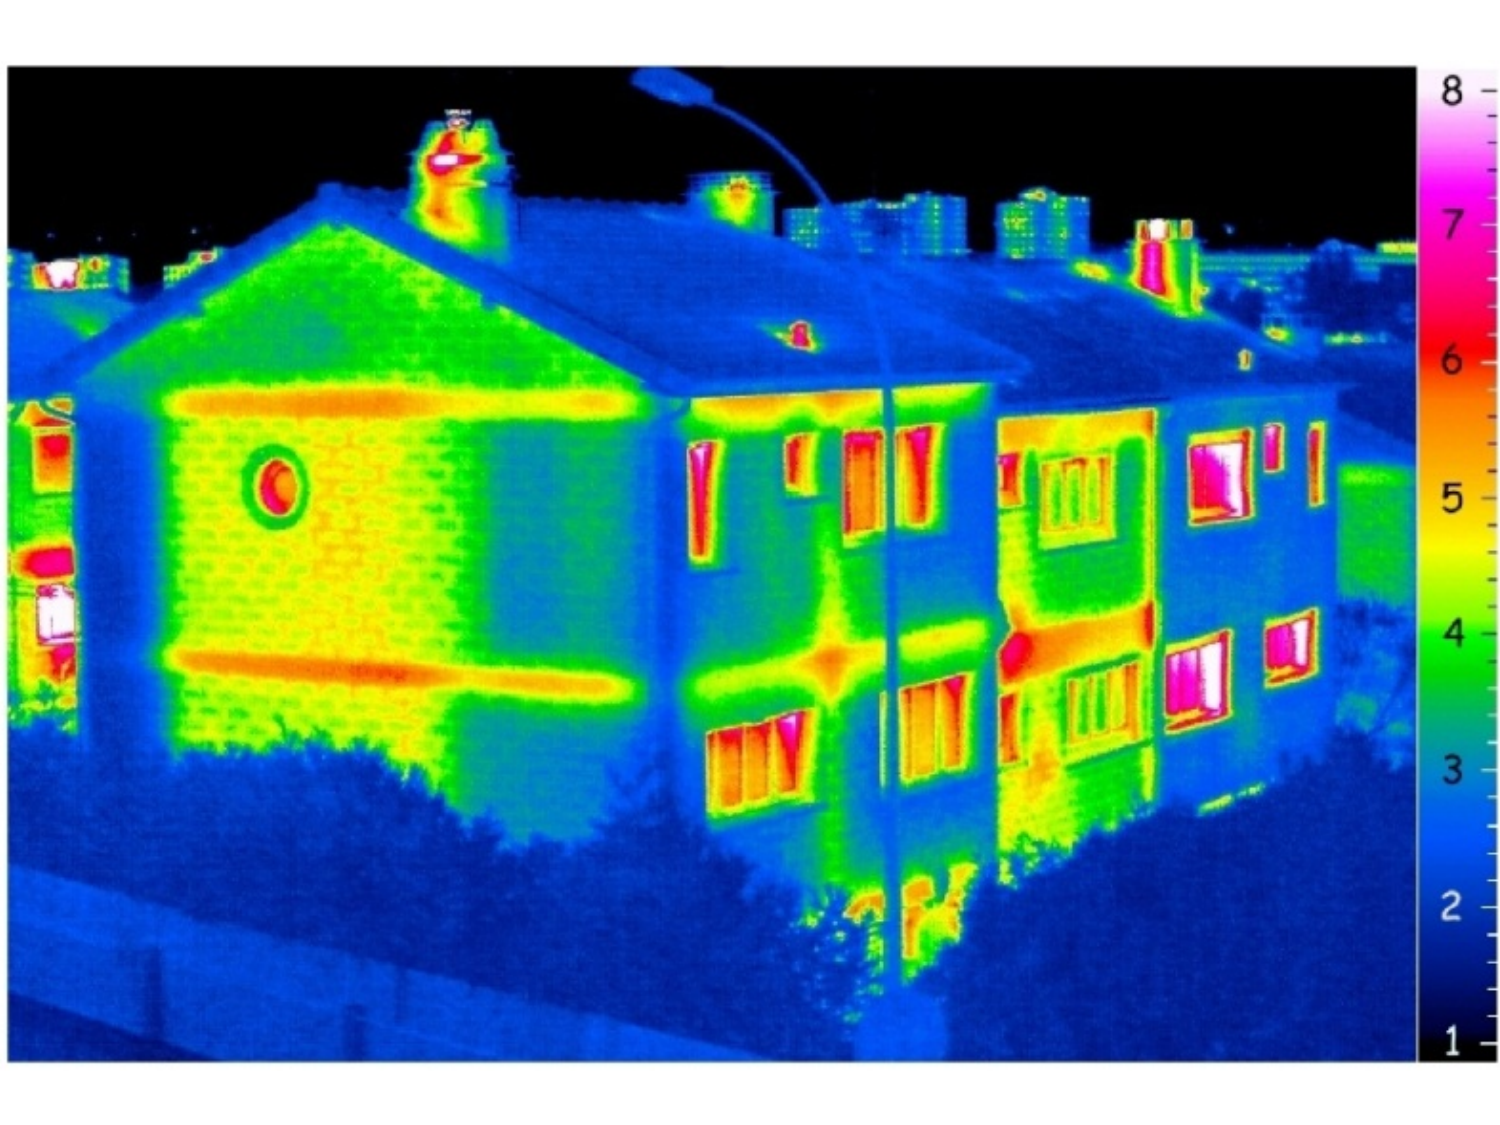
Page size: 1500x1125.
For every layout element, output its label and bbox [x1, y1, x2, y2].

picture [0, 60, 1500, 1071]
